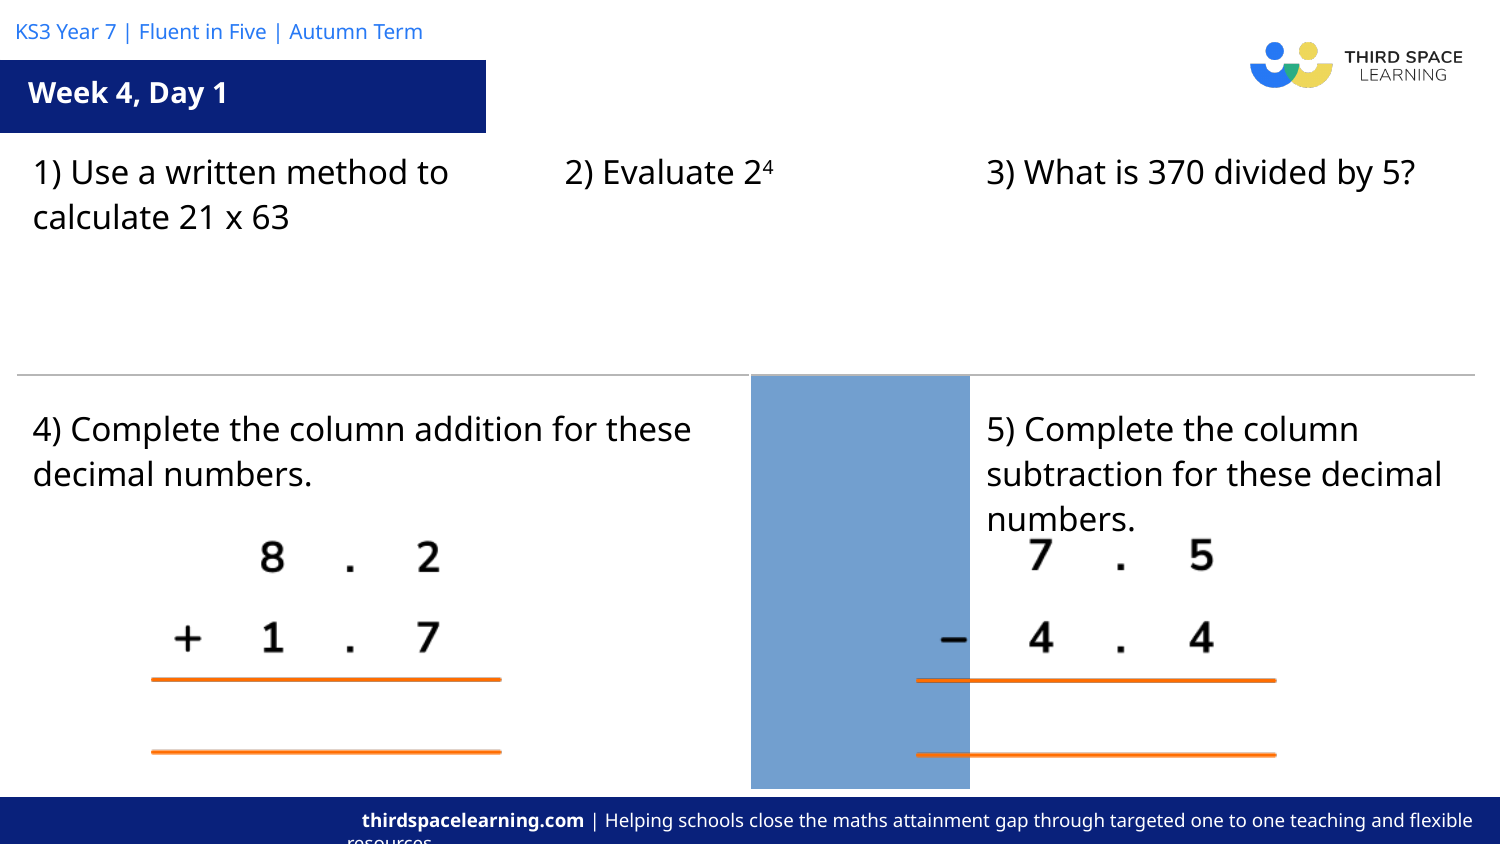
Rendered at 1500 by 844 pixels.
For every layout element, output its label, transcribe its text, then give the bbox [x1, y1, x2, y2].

table_header 2) Evaluate 24 [550, 142, 970, 374]
table_header 1) Use a written method to calculate 21 x 63 [19, 142, 549, 374]
picture [916, 526, 1279, 758]
picture [150, 529, 504, 755]
table_cell 5) Complete the column subtraction for these decimal numbers. [972, 376, 1474, 788]
table_header 3) What is 370 divided by 5? [972, 142, 1474, 374]
picture [1250, 33, 1465, 99]
table_cell 4) Complete the column addition for these decimal numbers. [19, 376, 749, 788]
text_box Week 4, Day 1 [13, 59, 383, 125]
